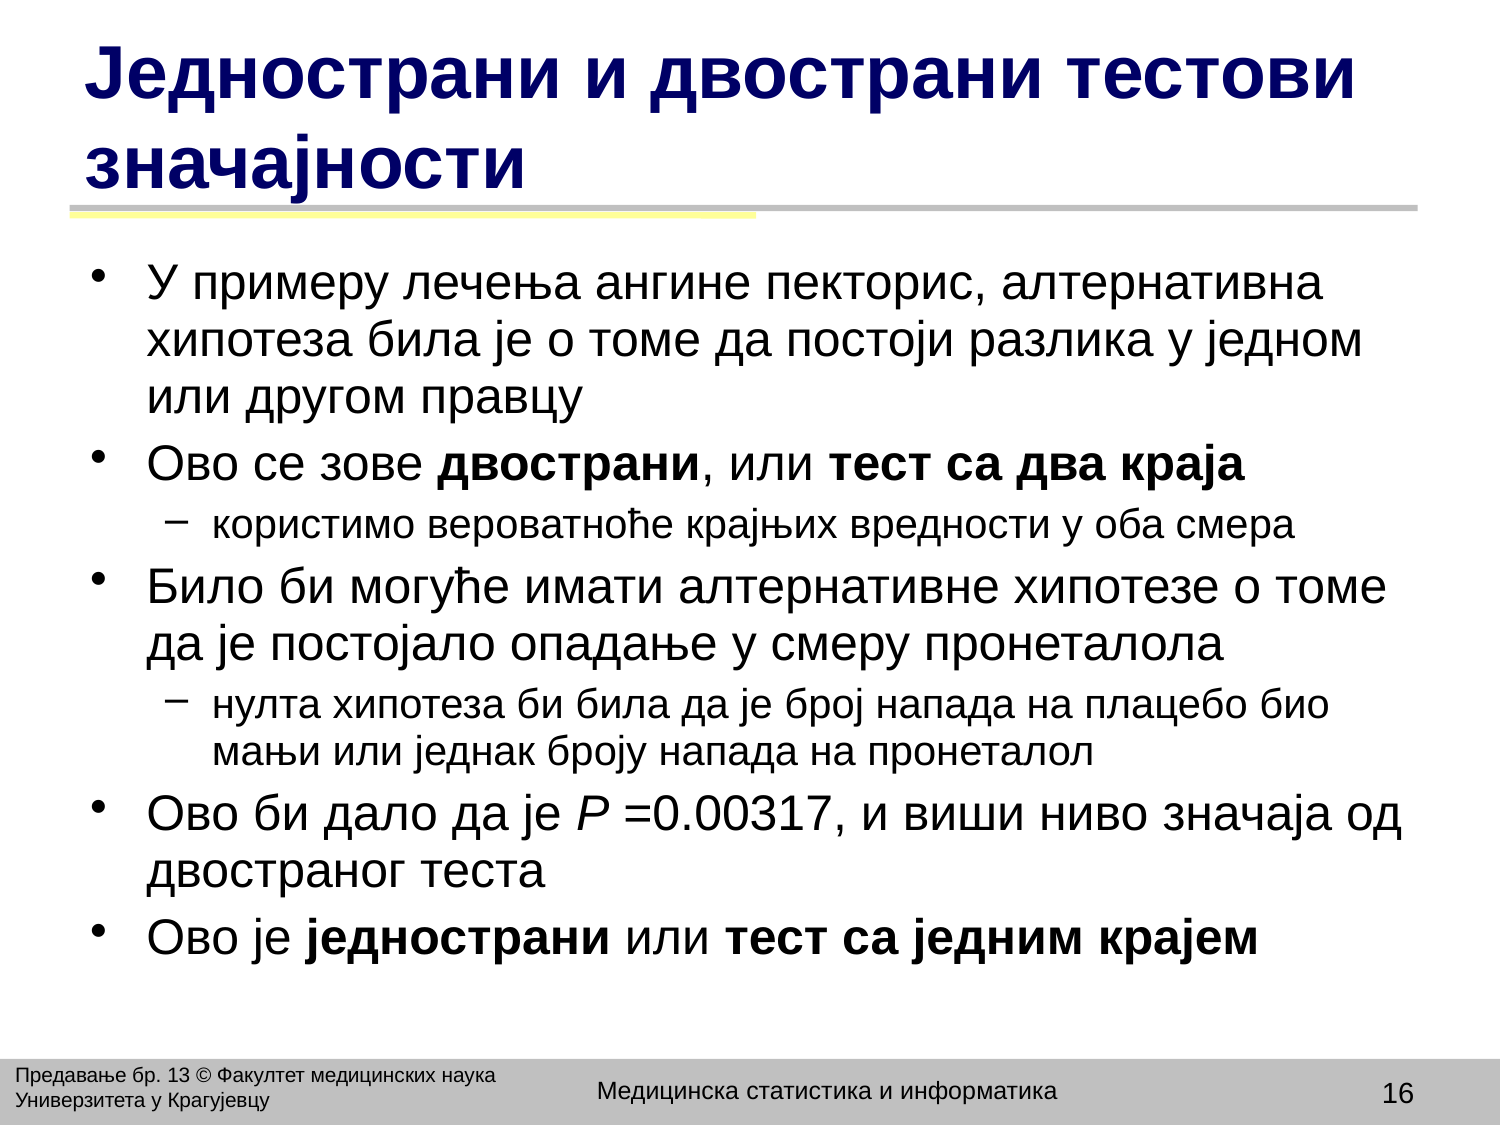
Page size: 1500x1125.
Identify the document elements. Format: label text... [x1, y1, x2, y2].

list У примеру лечења ангине пекторис, алтернативна хипотеза била је о томе да постоји разлика у једном или другом правцу Ово се зове двострани, или тест са два краја користимо вероватноће крајњих вредности у оба смера Било би могуће имати алтернативне хипотезе о томе да је постојало опадање у смеру пронеталола нулта хипотеза би била да је број напада на плацебо био мањи или једнак броју напада на пронеталол Ово би дало да је P =0.00317, и виши ниво значаја од двостраног теста Ово је једнострани или тест са једним крајем [74, 246, 1426, 1023]
footer Медицинска статистика и информатика [512, 1066, 1144, 1125]
slide_number 16 [1164, 1066, 1430, 1125]
slide_number Предавање бр. 13 © Факултет медицинских наука Универзитета у Крагујевцу [0, 1053, 629, 1108]
title Jеднострани и двострани тестови значајности [69, 19, 1426, 208]
